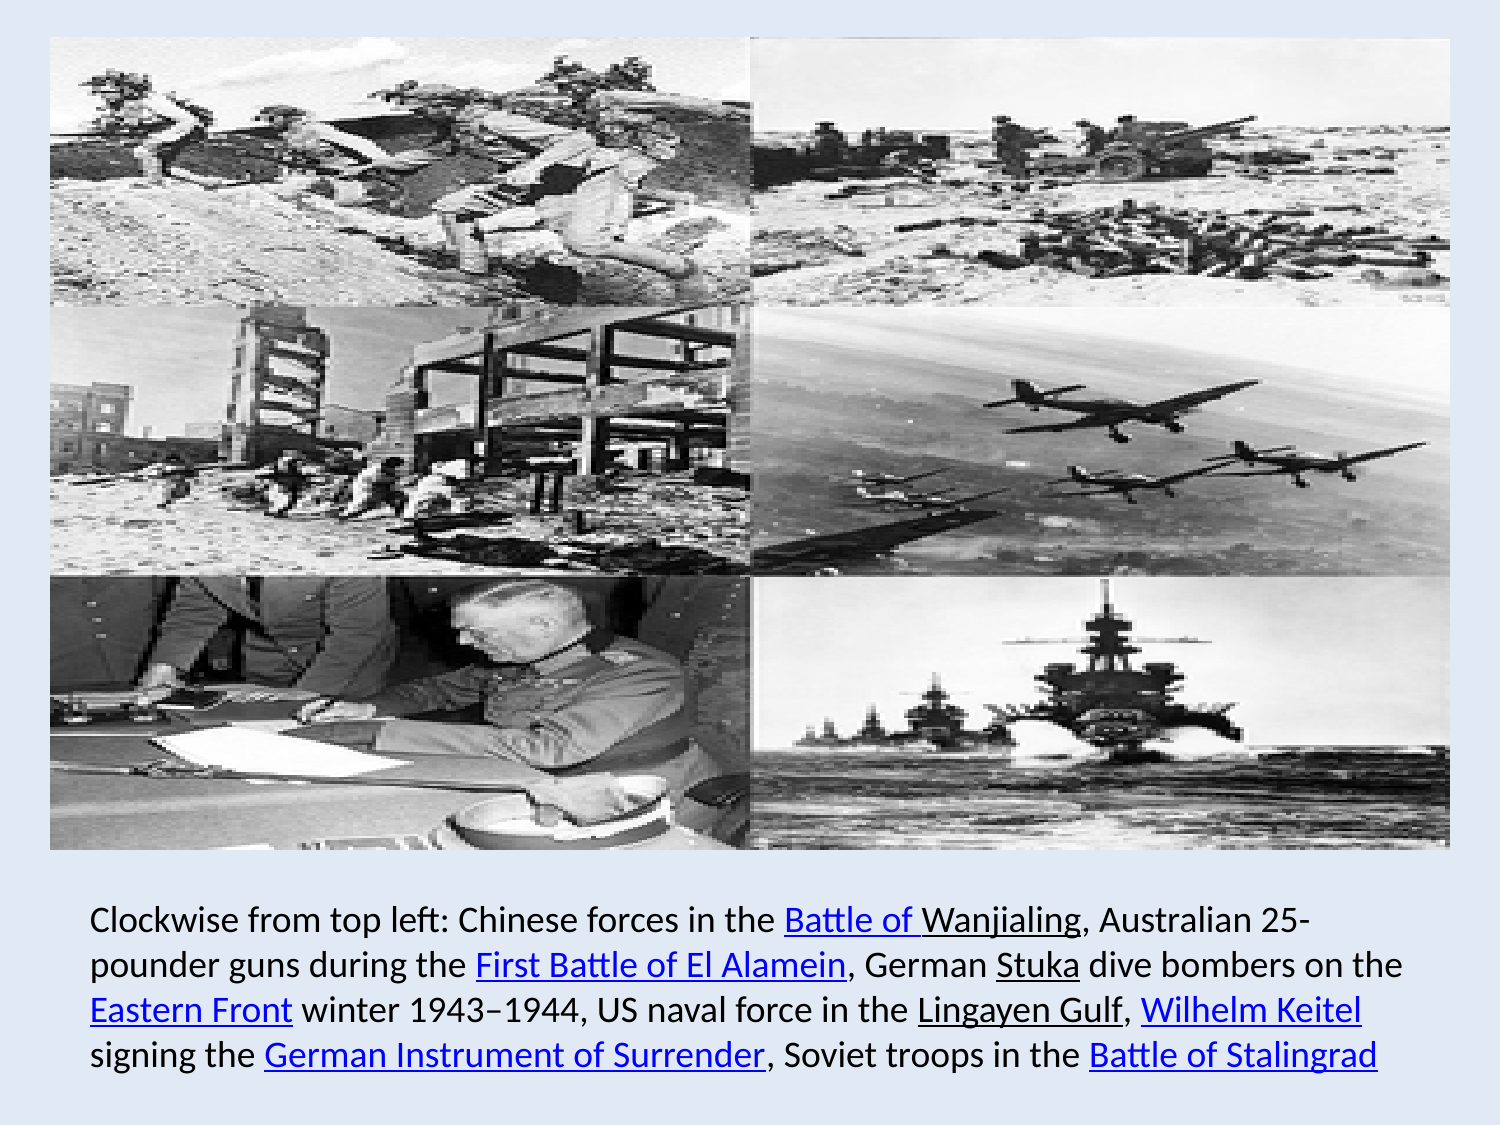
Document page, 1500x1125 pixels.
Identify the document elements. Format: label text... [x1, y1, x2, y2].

text_box Clockwise from top left: Chinese forces in the Battle of Wanjialing, Australian 25-pounder guns during the First Battle of El Alamein, German Stuka dive bombers on the Eastern Front winter 1943–1944, US naval force in the Lingayen Gulf, Wilhelm Keitel signing the German Instrument of Surrender, Soviet troops in the Battle of Stalingrad [74, 887, 1438, 1083]
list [49, 37, 1451, 851]
